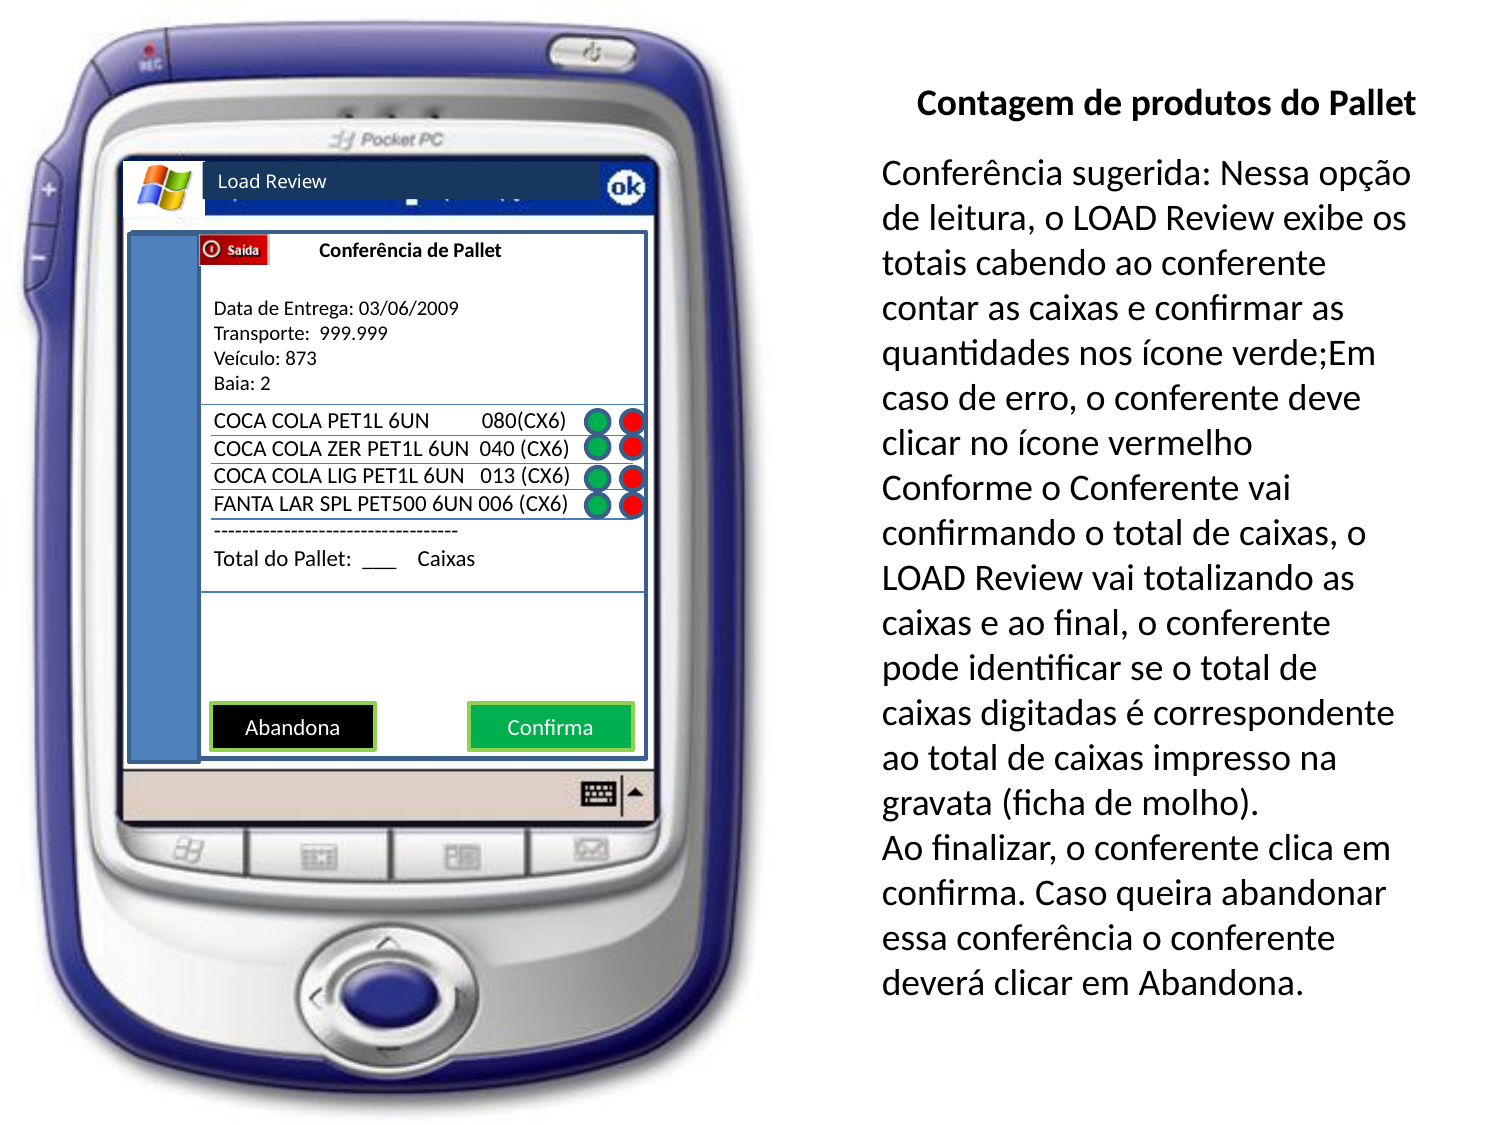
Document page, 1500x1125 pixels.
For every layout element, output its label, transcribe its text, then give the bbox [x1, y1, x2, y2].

text_box Contagem de produtos do Pallet [902, 70, 1454, 130]
text_box Conferência sugerida: Nessa opção de leitura, o LOAD Review exibe os totais cabendo ao conferente contar as caixas e confirmar as quantidades nos ícone verde;Em caso de erro, o conferente deve clicar no ícone vermelho Conforme o Conferente vai confirmando o total de caixas, o LOAD Review vai totalizando as caixas e ao final, o conferente pode identificar se o total de caixas digitadas é correspondente ao total de caixas impresso na gravata (ficha de molho). Ao finalizar, o conferente clica em confirma. Caso queira abandonar essa conferência o conferente deverá clicar em Abandona. [867, 140, 1430, 1011]
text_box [0, 0, 774, 1125]
